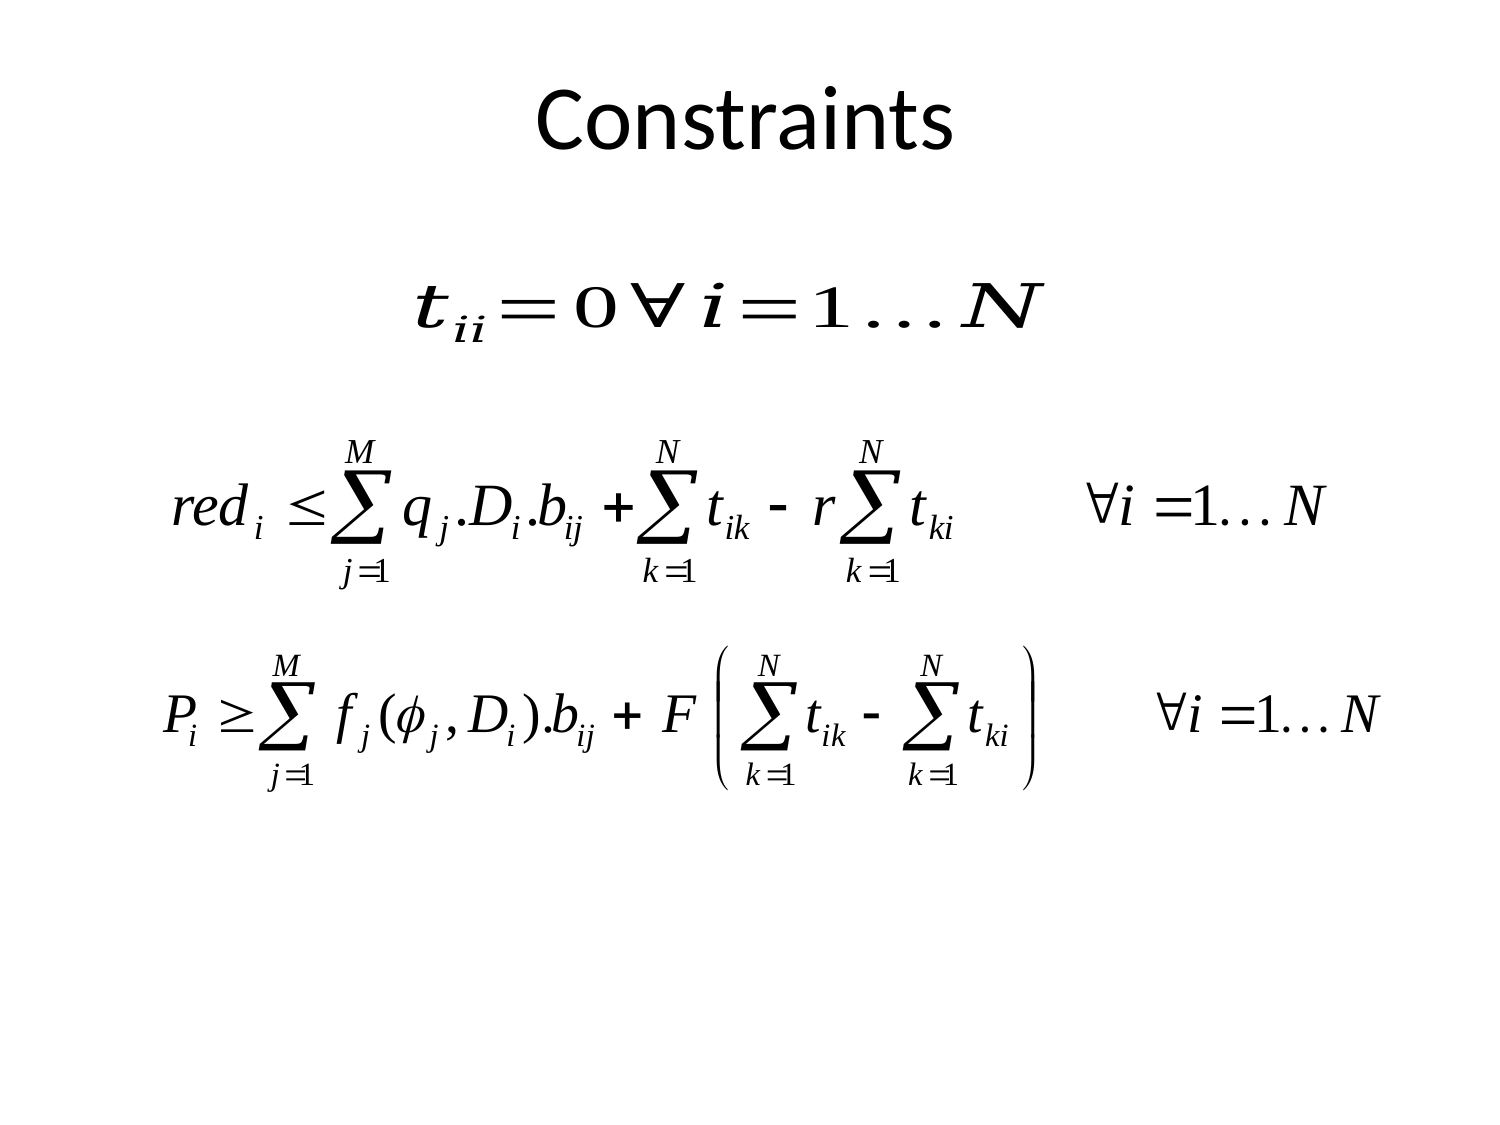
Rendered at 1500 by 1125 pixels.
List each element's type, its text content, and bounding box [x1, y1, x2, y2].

title Constraints [24, 0, 1488, 225]
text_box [152, 634, 1393, 803]
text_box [162, 424, 1343, 601]
